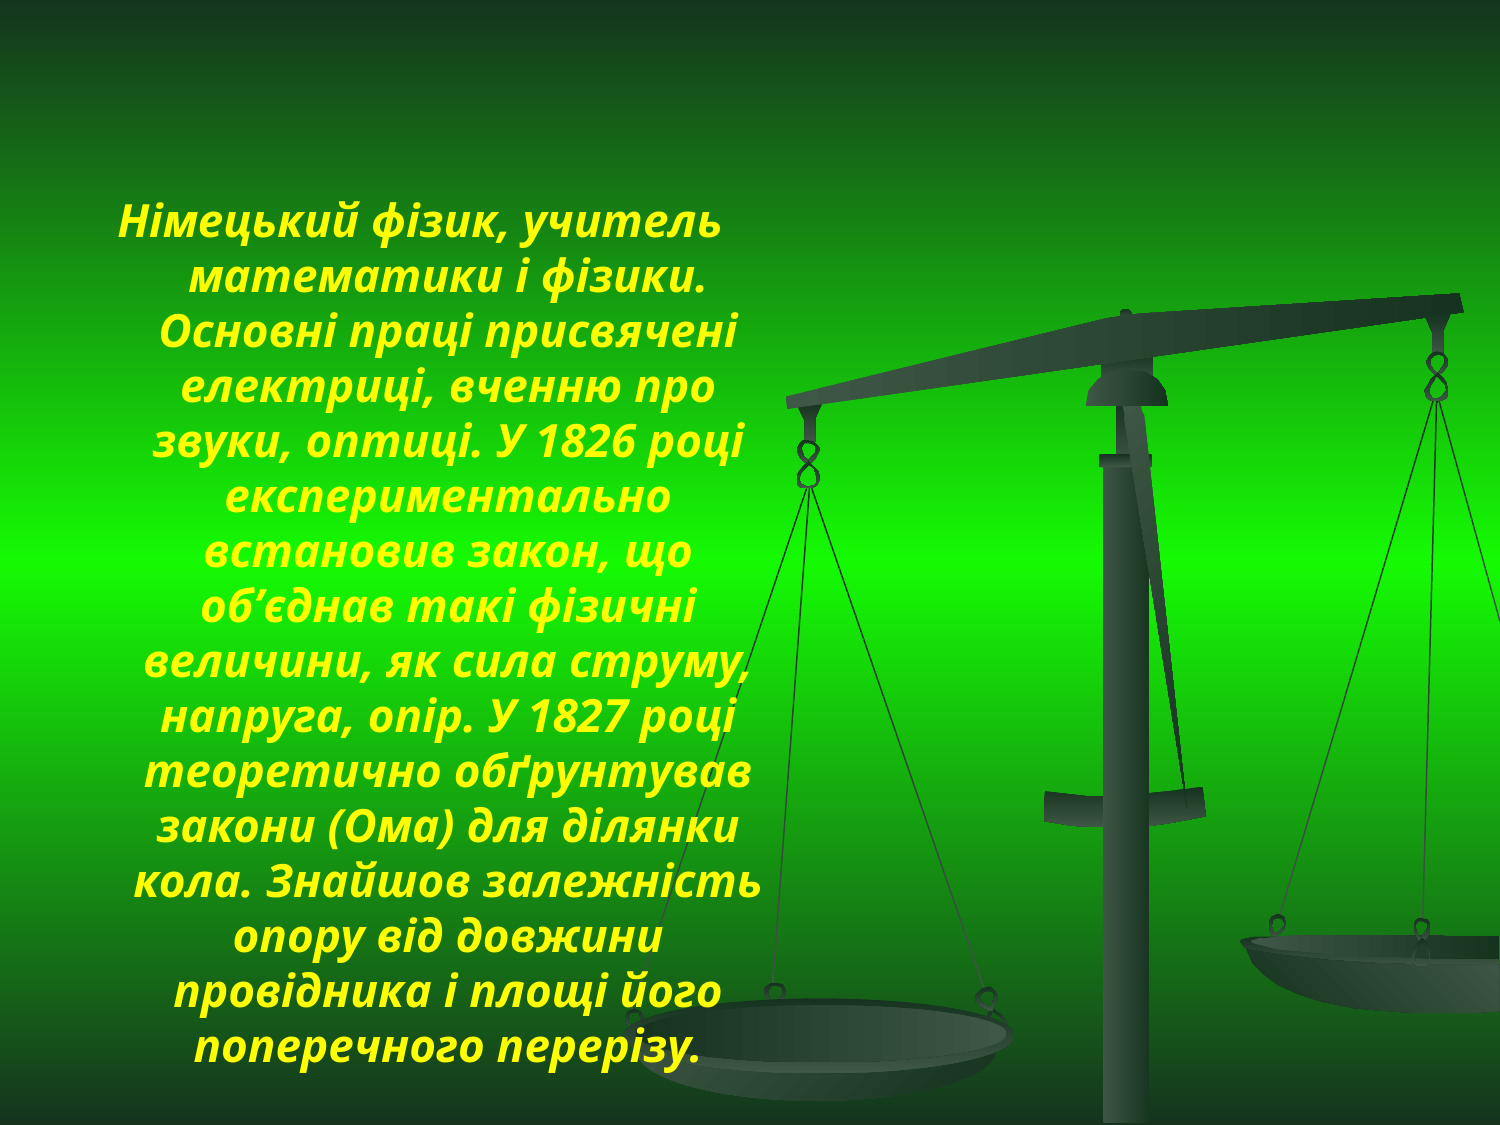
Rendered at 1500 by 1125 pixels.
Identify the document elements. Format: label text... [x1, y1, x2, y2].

list Німецький фізик, учитель математики і фізики. Основні праці присвячені електриці, вченню про звуки, оптиці. У 1826 році експериментально встановив закон, що об’єднав такі фізичні величини, як сила струму, напруга, опір. У 1827 році теоретично обґрунтував закони (Ома) для ділянки кола. Знайшов залежність опору від довжини провідника і площі його поперечного перерізу. [41, 184, 799, 965]
